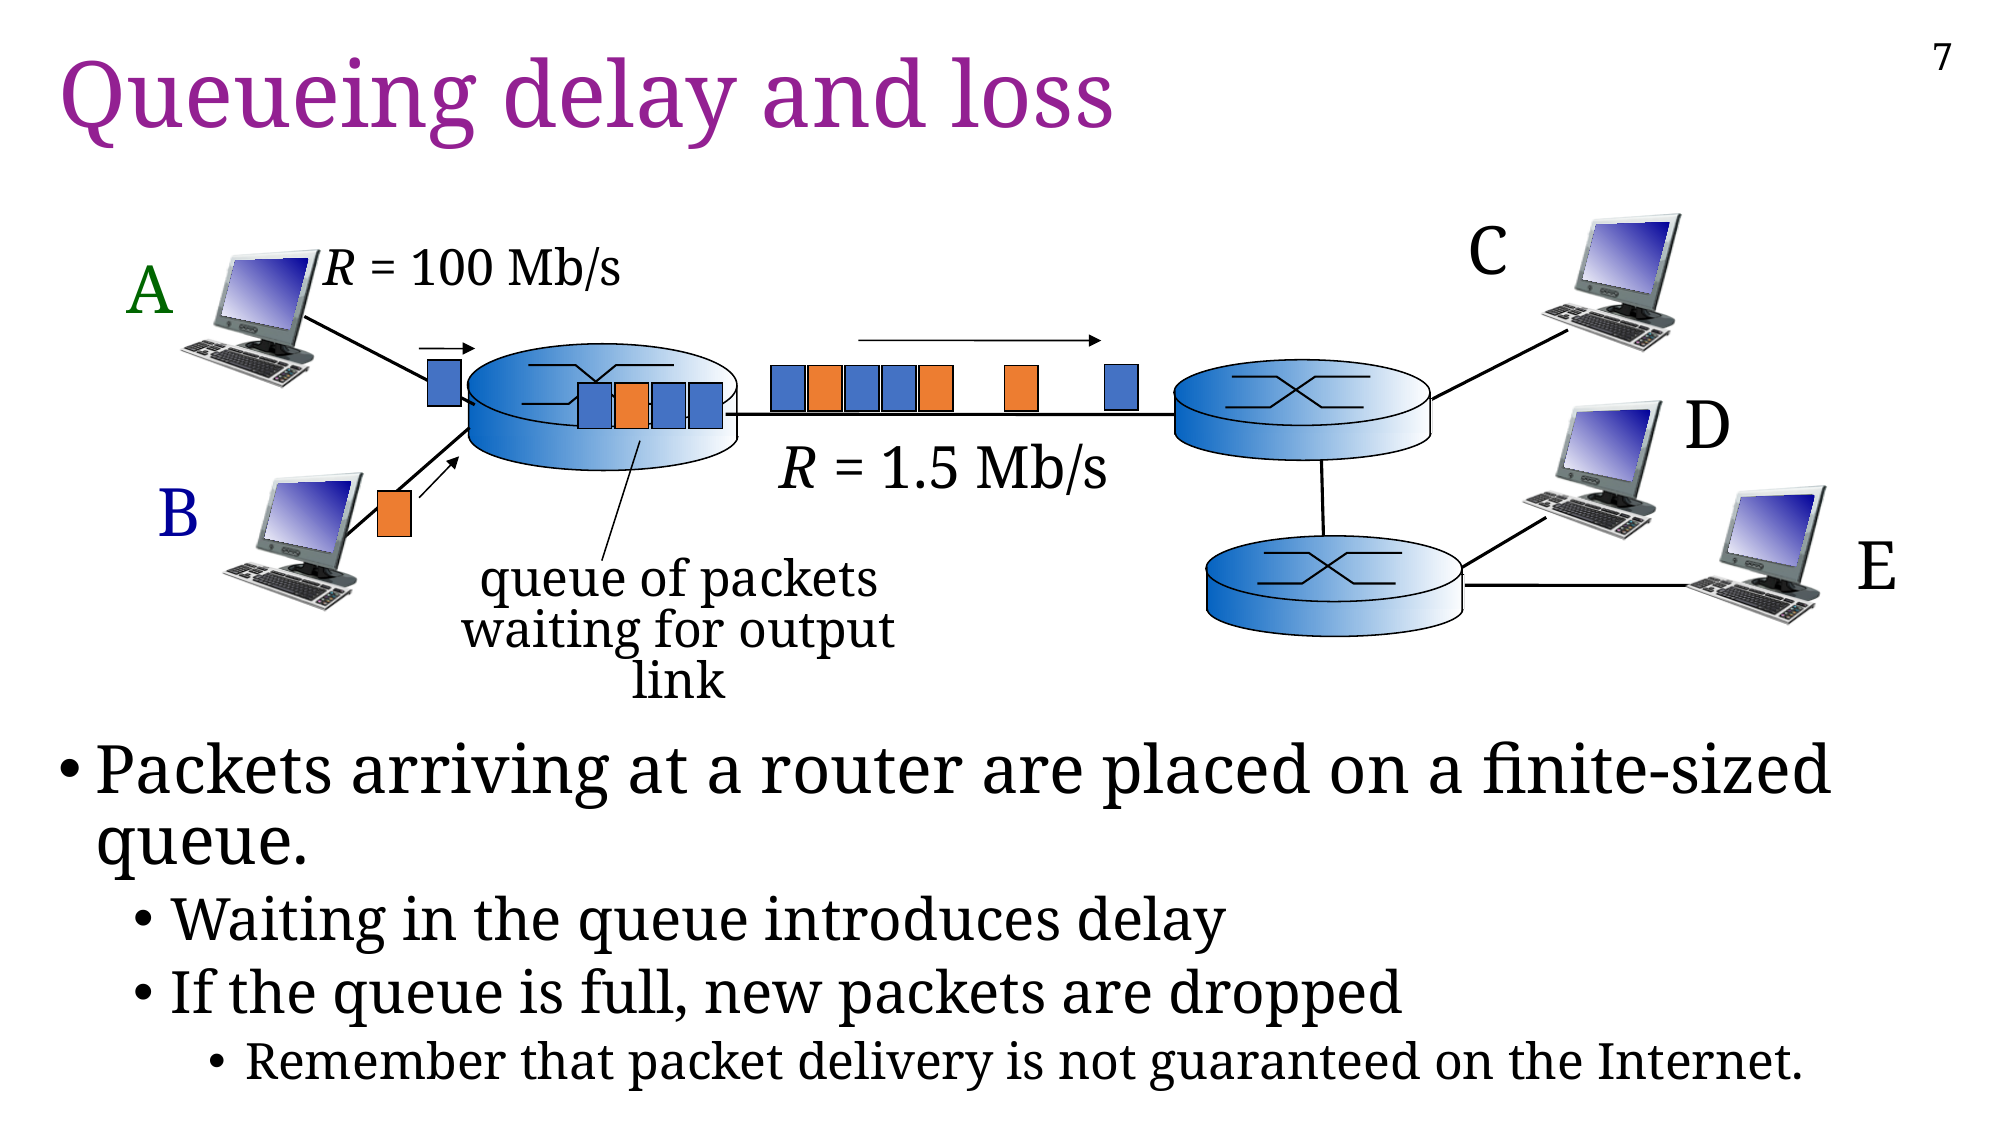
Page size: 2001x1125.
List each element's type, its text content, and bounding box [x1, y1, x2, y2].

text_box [111, 200, 1915, 668]
title Queueing delay and loss [43, 25, 1953, 171]
list Packets arriving at a router are placed on a finite-sized queue. Waiting in the queue introduces delay If the queue is full, new packets are dropped Remember that packet delivery is not guaranteed on the Internet. [43, 727, 1953, 1106]
